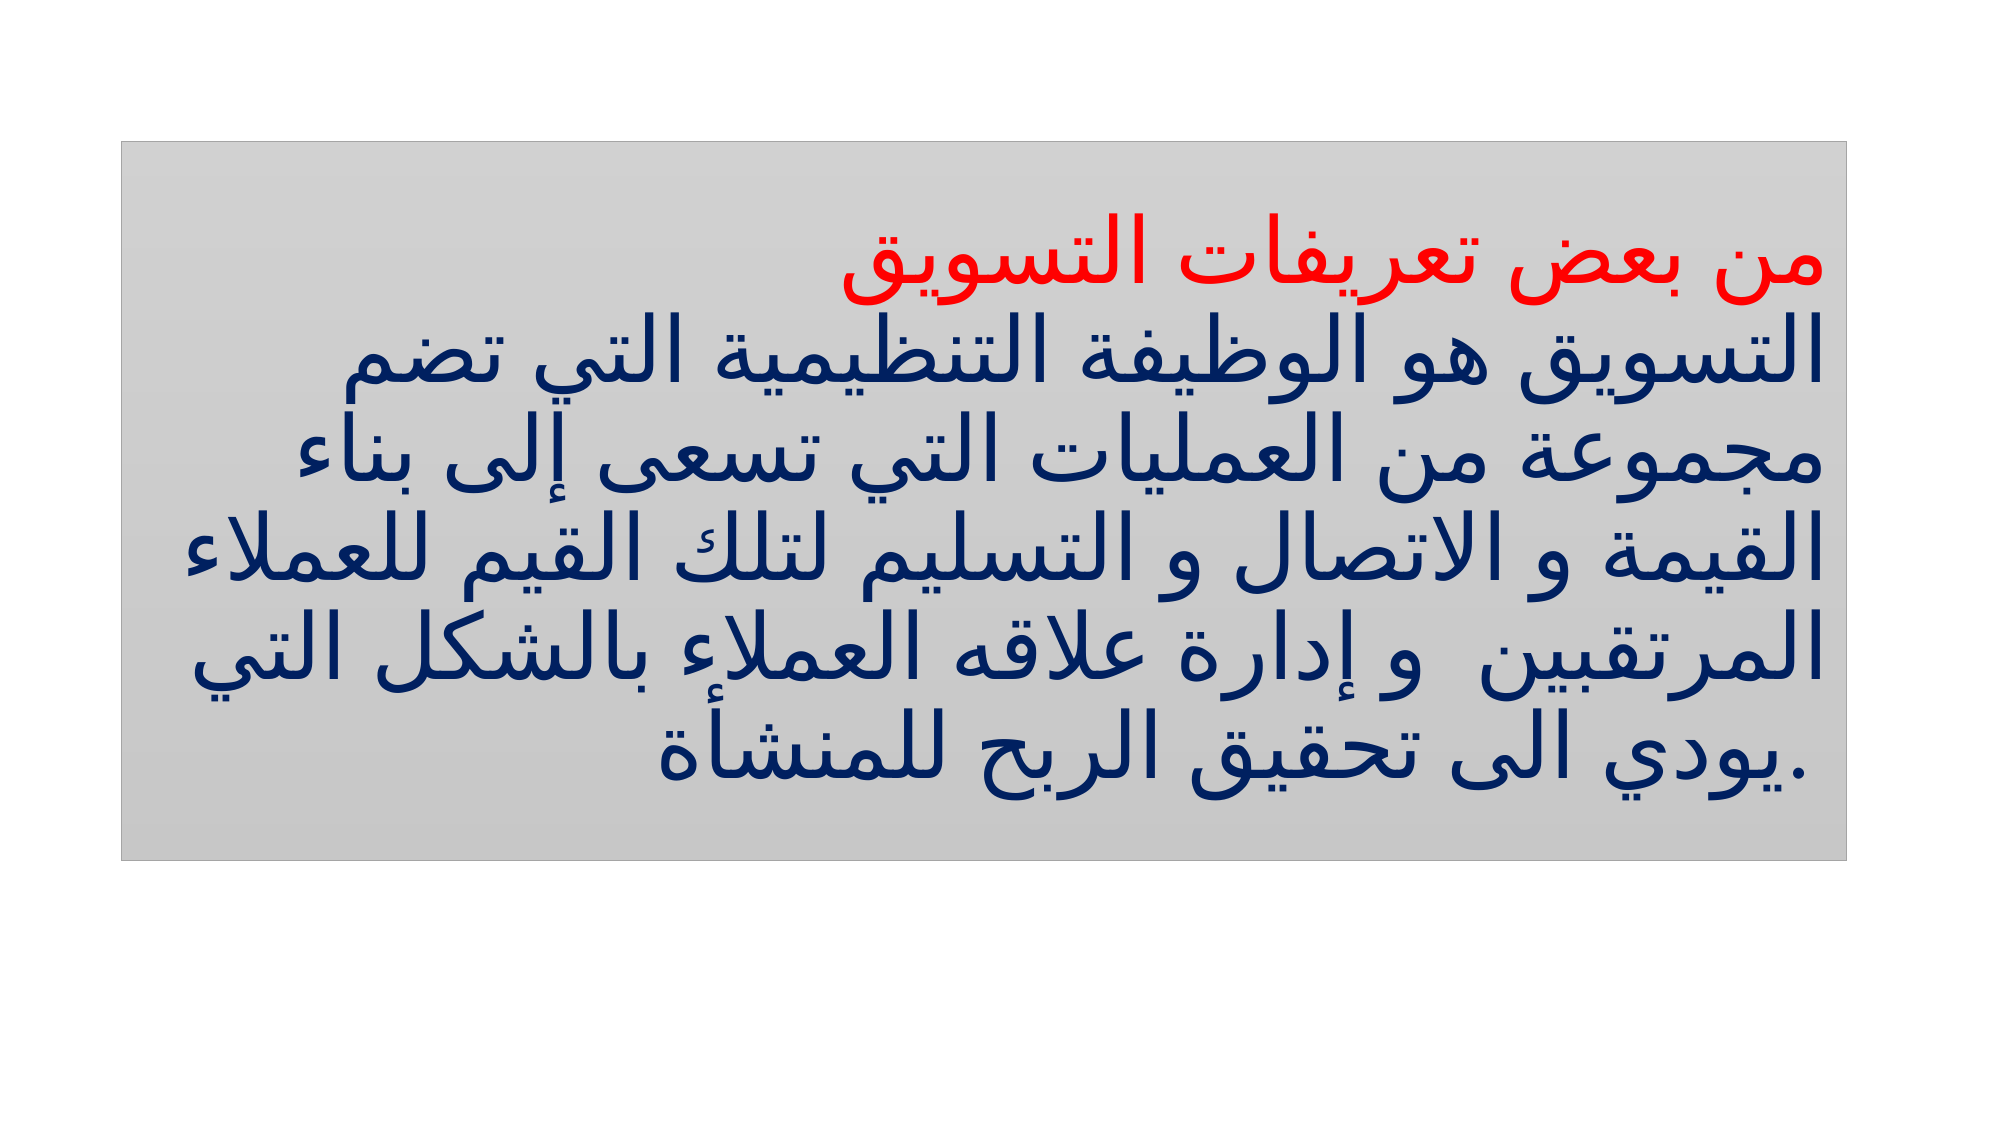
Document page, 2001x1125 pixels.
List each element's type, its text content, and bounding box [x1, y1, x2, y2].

title من بعض تعريفات التسويق التسويق هو الوظيفة التنظيمية التي تضم مجموعة من العمليات التي تسعى إلى بناء القيمة و الاتصال و التسليم لتلك القيم للعملاء المرتقبين و إدارة علاقه العملاء بالشكل التي يودي الى تحقيق الربح للمنشأة. [121, 141, 1847, 861]
